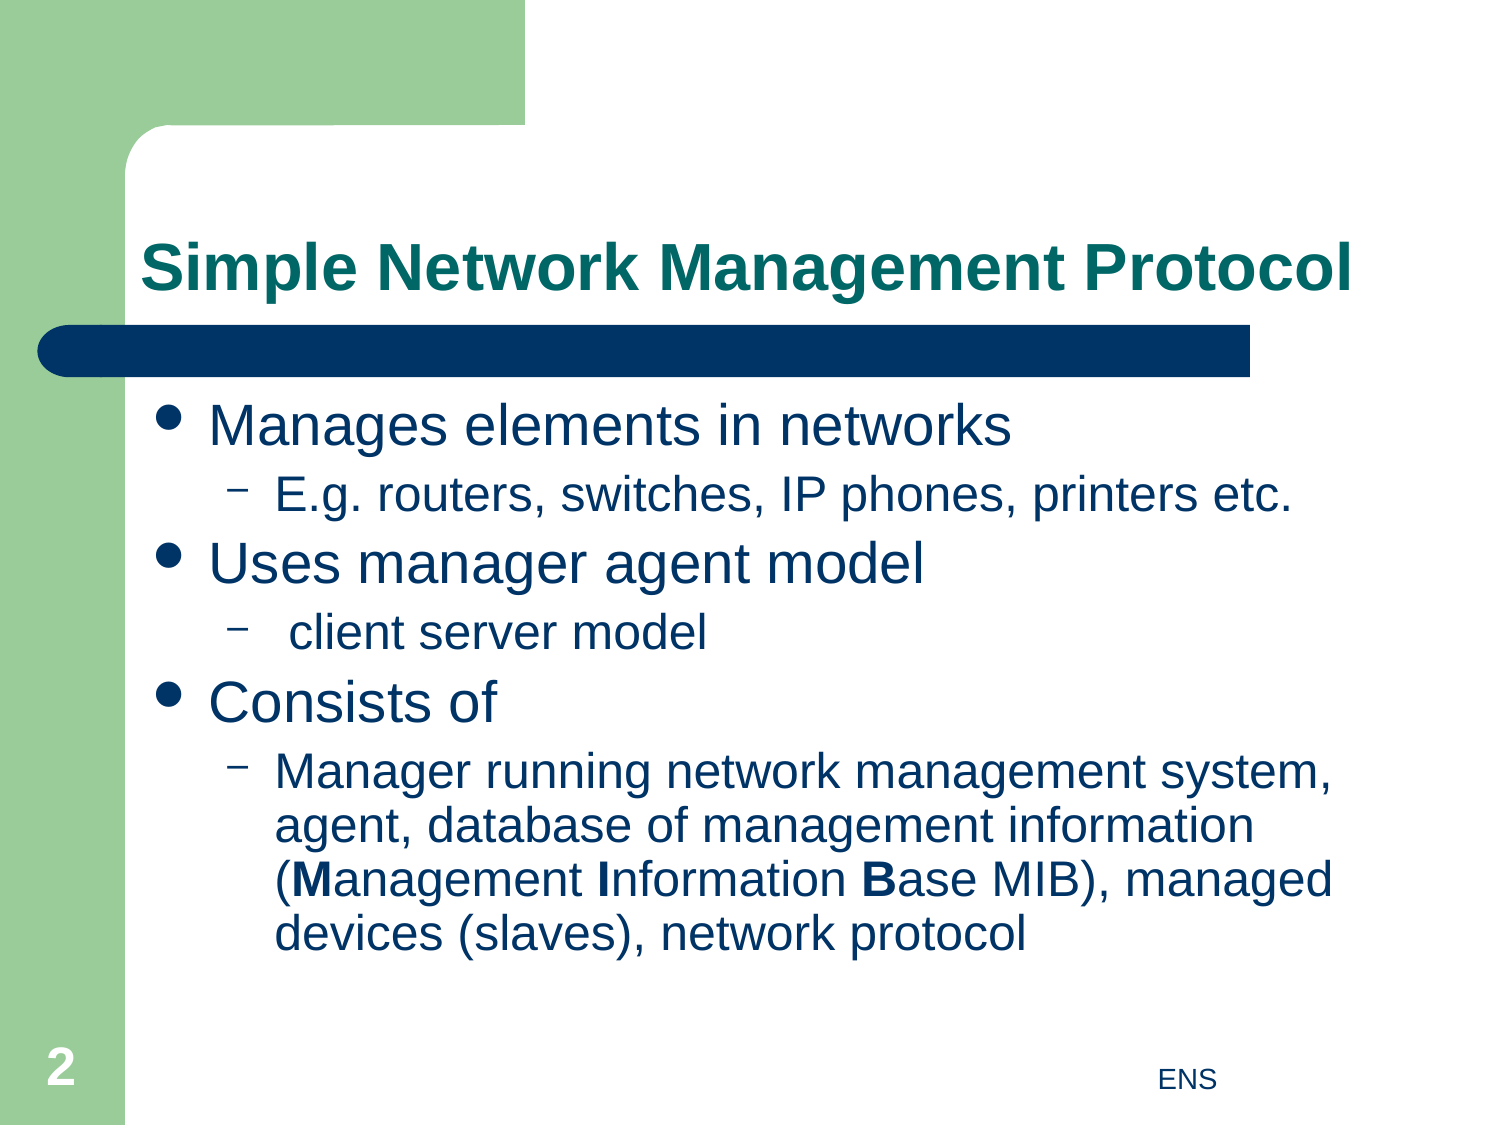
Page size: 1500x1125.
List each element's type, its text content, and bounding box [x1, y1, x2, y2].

title Simple Network Management Protocol [124, 124, 1426, 313]
slide_number 2 [13, 1023, 111, 1105]
list Manages elements in networks E.g. routers, switches, IP phones, printers etc. Uses manager agent model client server model Consists of Manager running network management system, agent, database of management information (Management Information Base MIB), managed devices (slaves), network protocol [137, 387, 1400, 999]
footer ENS [949, 1024, 1426, 1104]
